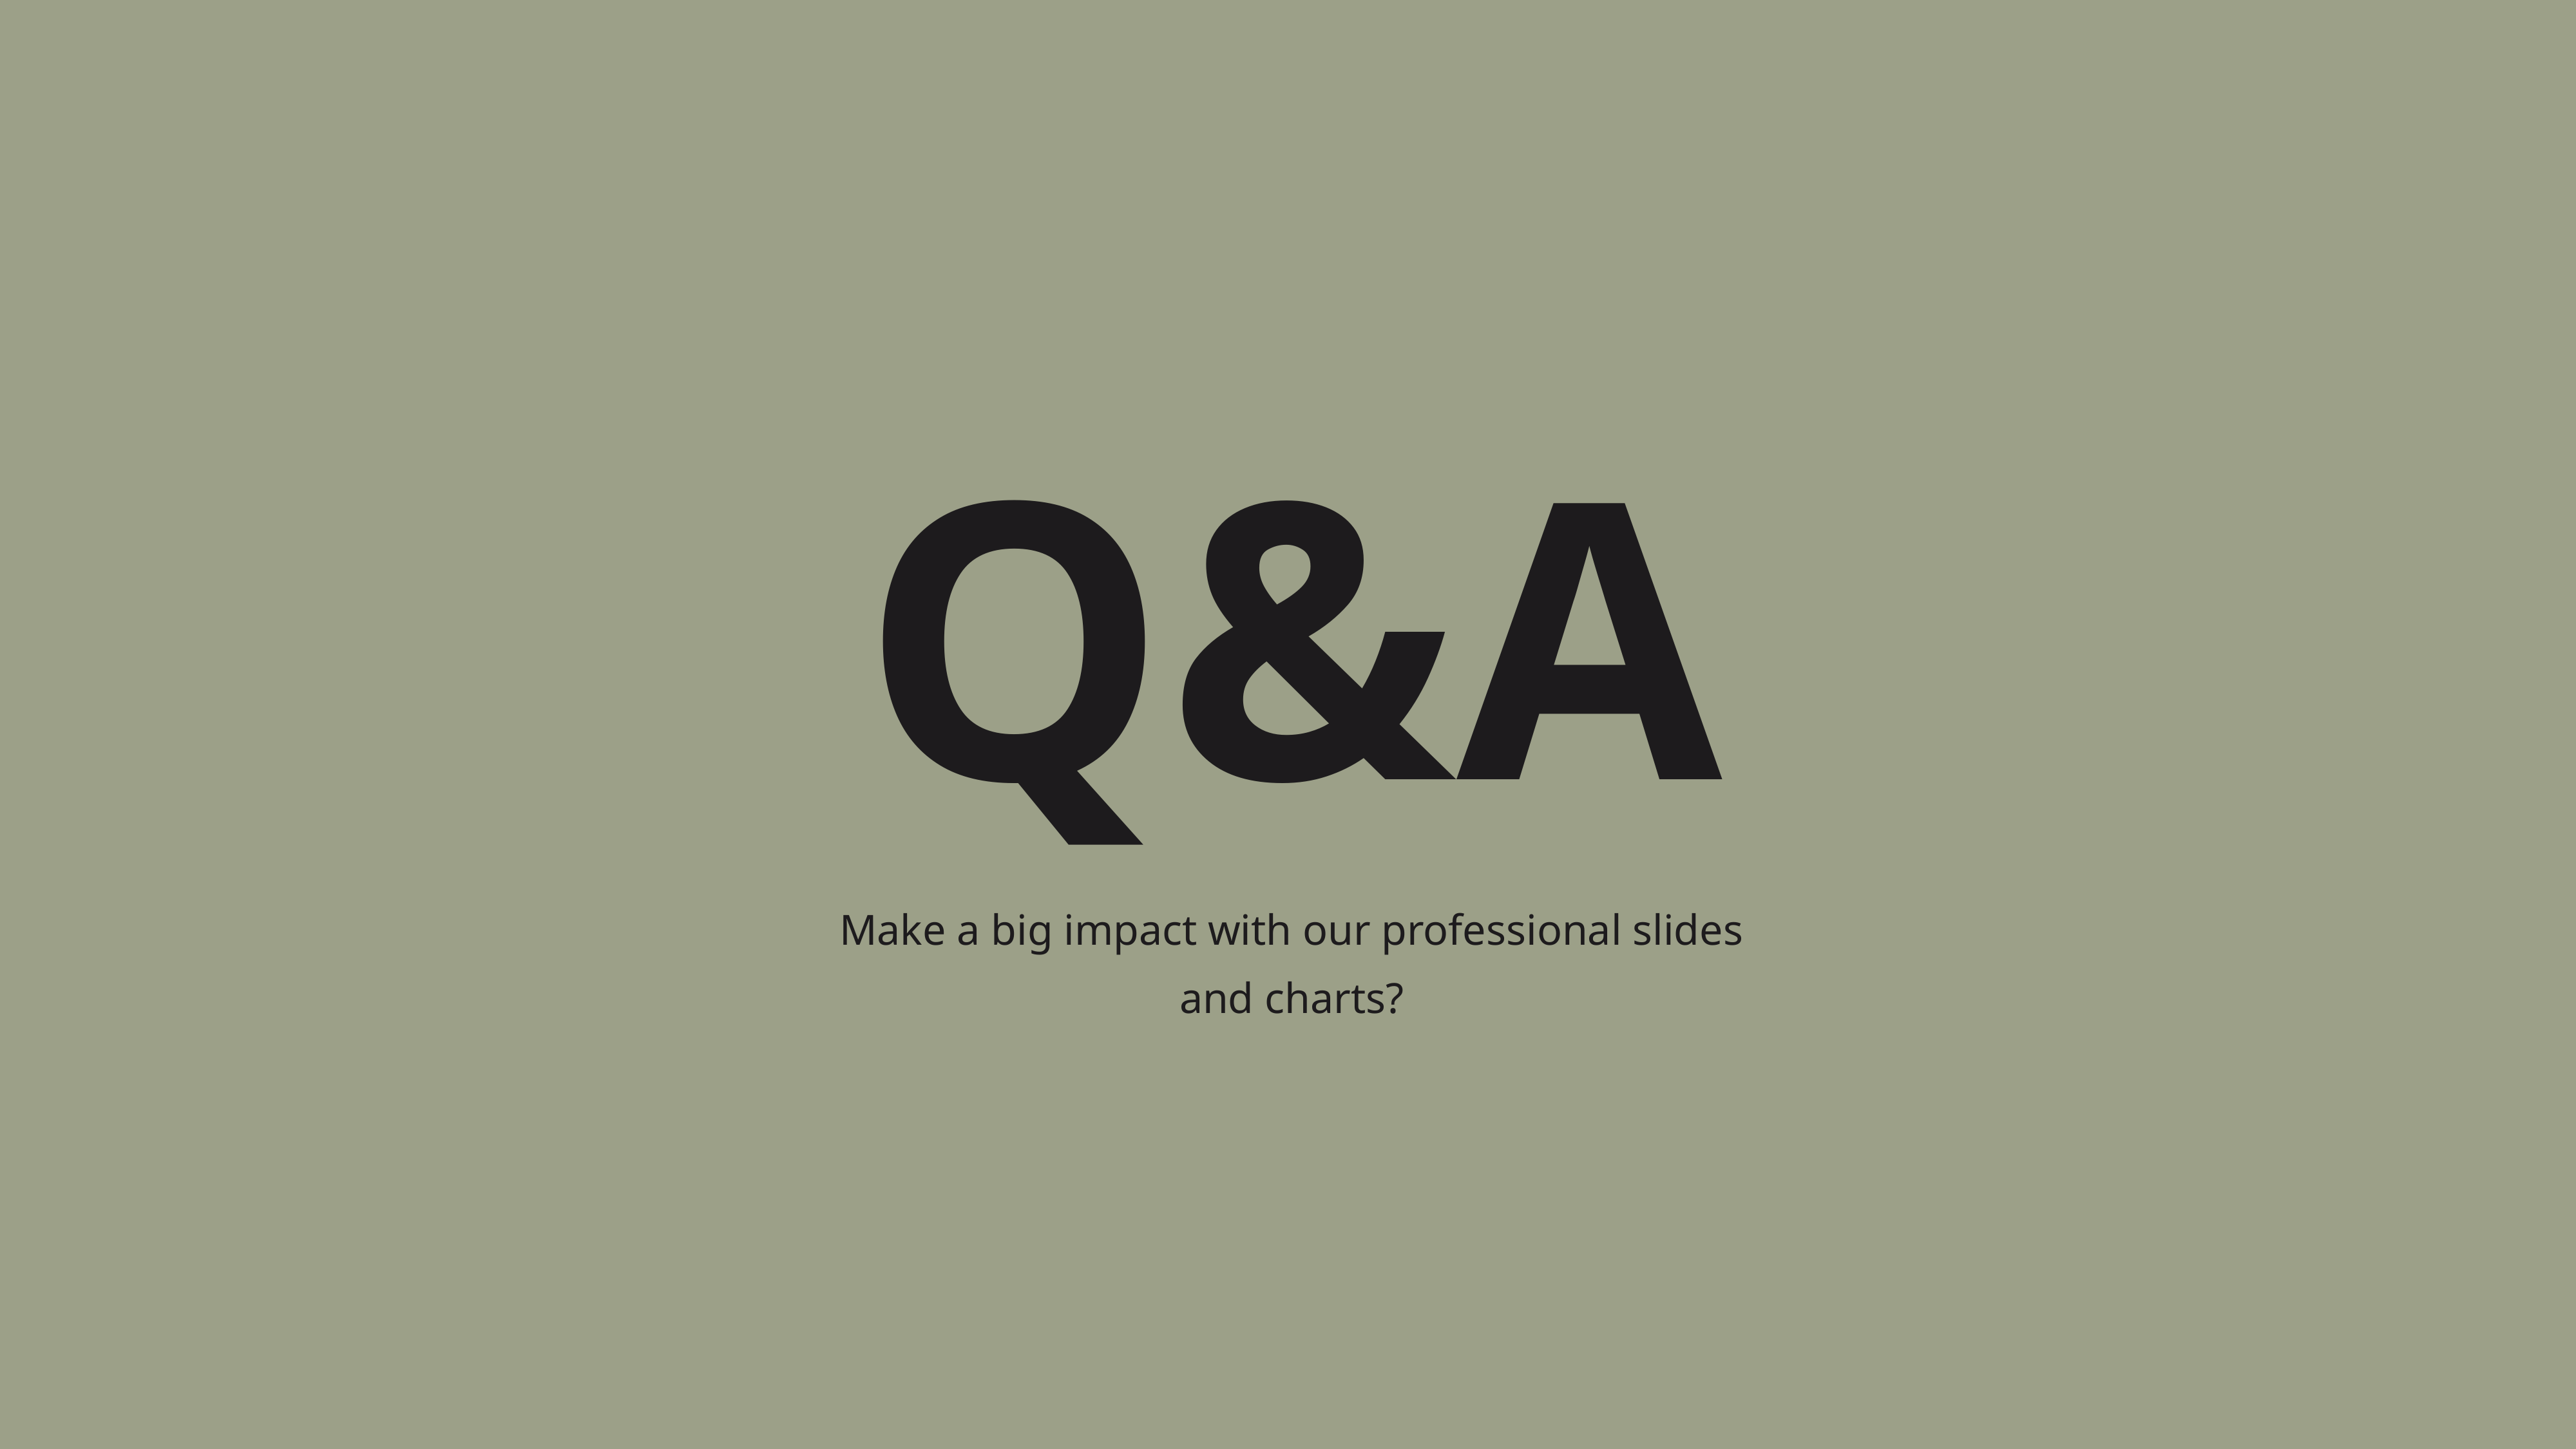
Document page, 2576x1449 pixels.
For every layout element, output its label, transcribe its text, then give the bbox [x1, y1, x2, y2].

text_box Q&A [752, 442, 1831, 868]
text_box Make a big impact with our professional slides and charts? [816, 881, 1768, 1027]
